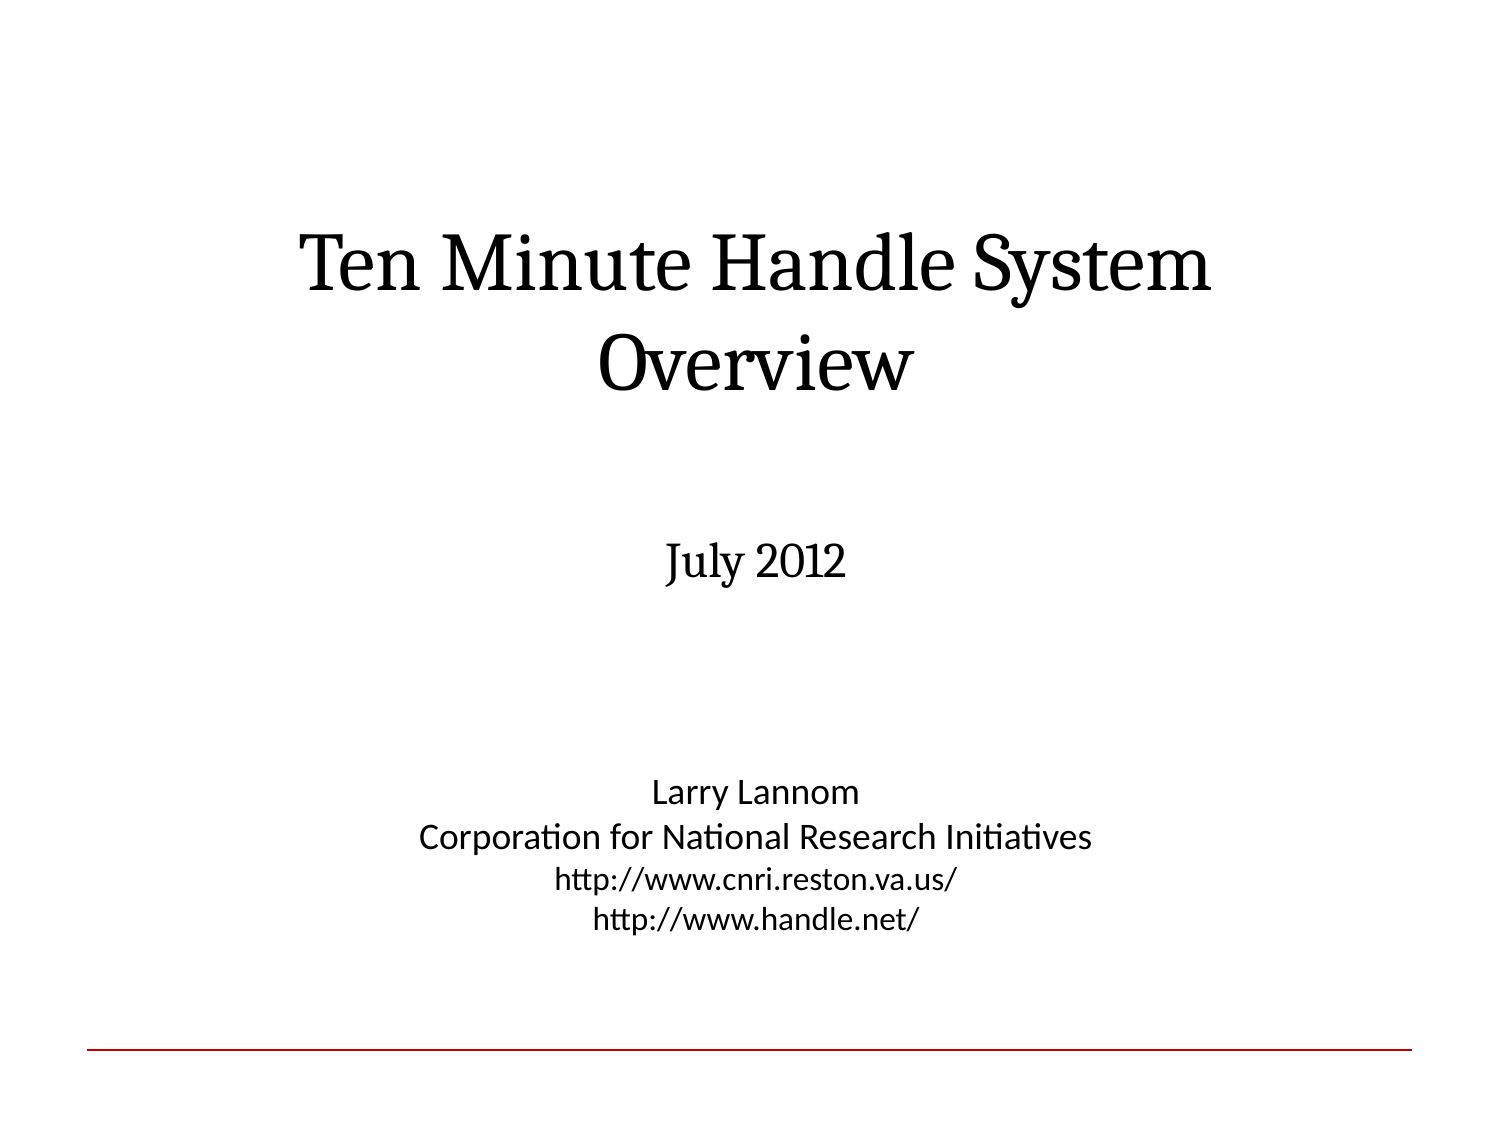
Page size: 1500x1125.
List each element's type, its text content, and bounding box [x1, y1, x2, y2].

text_box Ten Minute Handle System Overview July 2012 Larry Lannom Corporation for National Research Initiatives http://www.cnri.reston.va.us/ http://www.handle.net/ [187, 199, 1325, 945]
